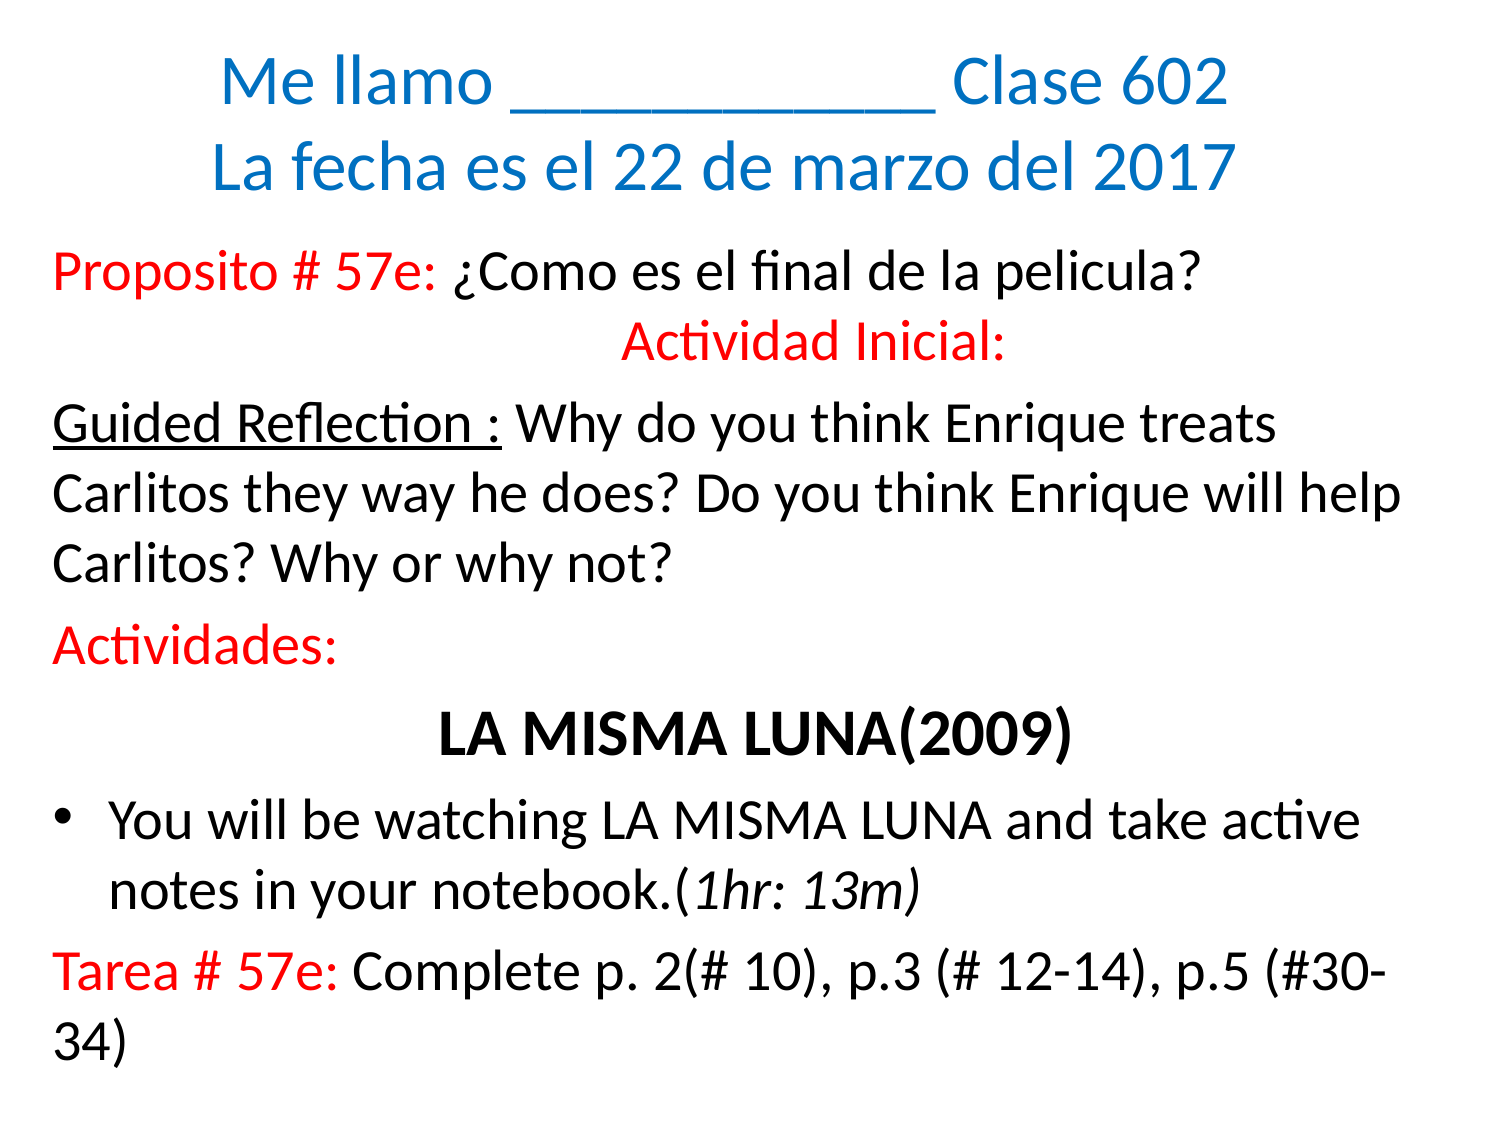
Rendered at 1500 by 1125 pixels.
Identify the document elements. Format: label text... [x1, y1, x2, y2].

list Proposito # 57e: ¿Como es el final de la pelicula? Actividad Inicial: Guided Reflection : Why do you think Enrique treats Carlitos they way he does? Do you think Enrique will help Carlitos? Why or why not? Actividades: LA MISMA LUNA(2009) You will be watching LA MISMA LUNA and take active notes in your notebook.(1hr: 13m) Tarea # 57e: Complete p. 2(# 10), p.3 (# 12-14), p.5 (#30-34) [37, 224, 1475, 988]
title Me llamo ____________ Clase 602 La fecha es el 22 de marzo del 2017 [50, 24, 1400, 213]
